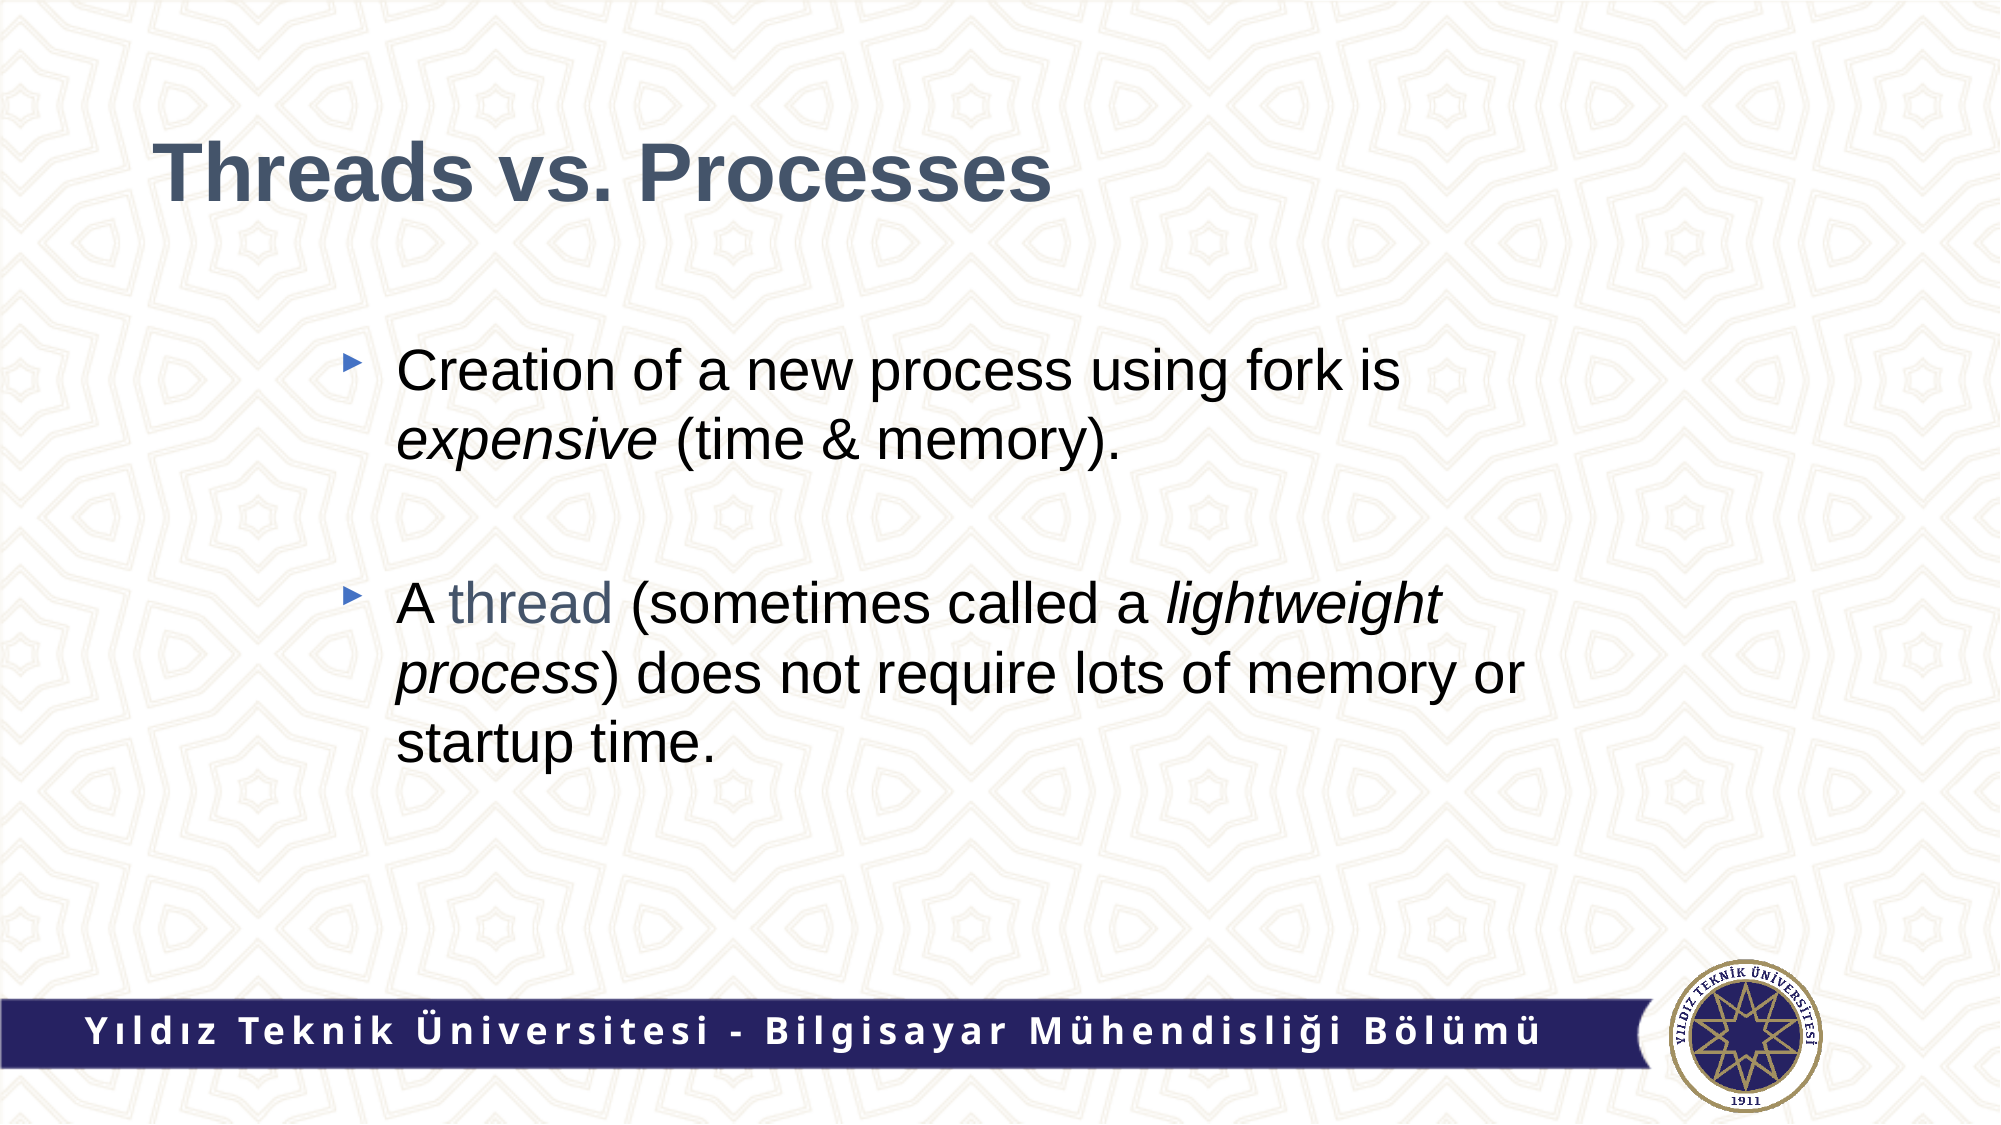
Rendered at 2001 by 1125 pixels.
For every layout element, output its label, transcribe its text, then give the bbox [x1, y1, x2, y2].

picture [0, 0, 2000, 1125]
footer Yıldız Teknik Üniversitesi - Bilgisayar Mühendisliği Bölümü [0, 997, 1628, 1069]
title Threads vs. Processes [137, 59, 1863, 278]
list Creation of a new process using fork is expensive (time & memory). A thread (sometimes called a lightweight process) does not require lots of memory or startup time. [324, 278, 1675, 986]
